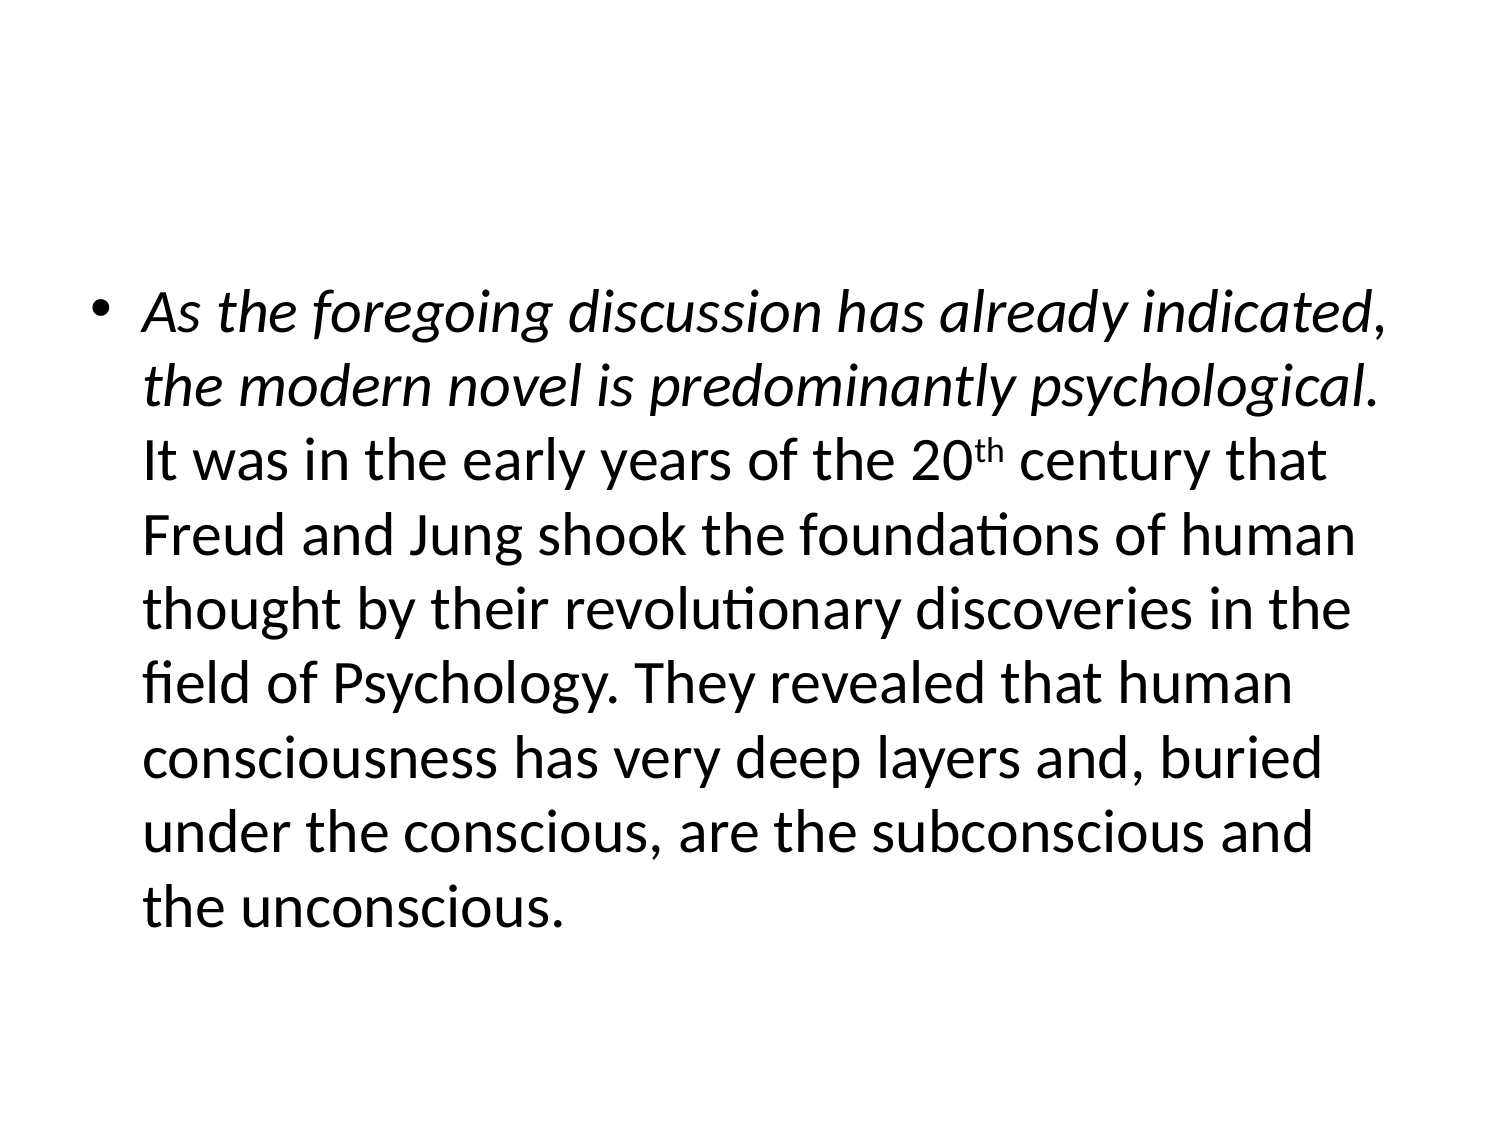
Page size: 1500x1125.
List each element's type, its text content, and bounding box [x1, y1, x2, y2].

list As the foregoing discussion has already indicated, the modern novel is predominantly psychological. It was in the early years of the 20th century that Freud and Jung shook the foundations of human thought by their revolutionary discoveries in the field of Psychology. They revealed that human consciousness has very deep layers and, buried under the conscious, are the subconscious and the unconscious. [75, 262, 1425, 1005]
